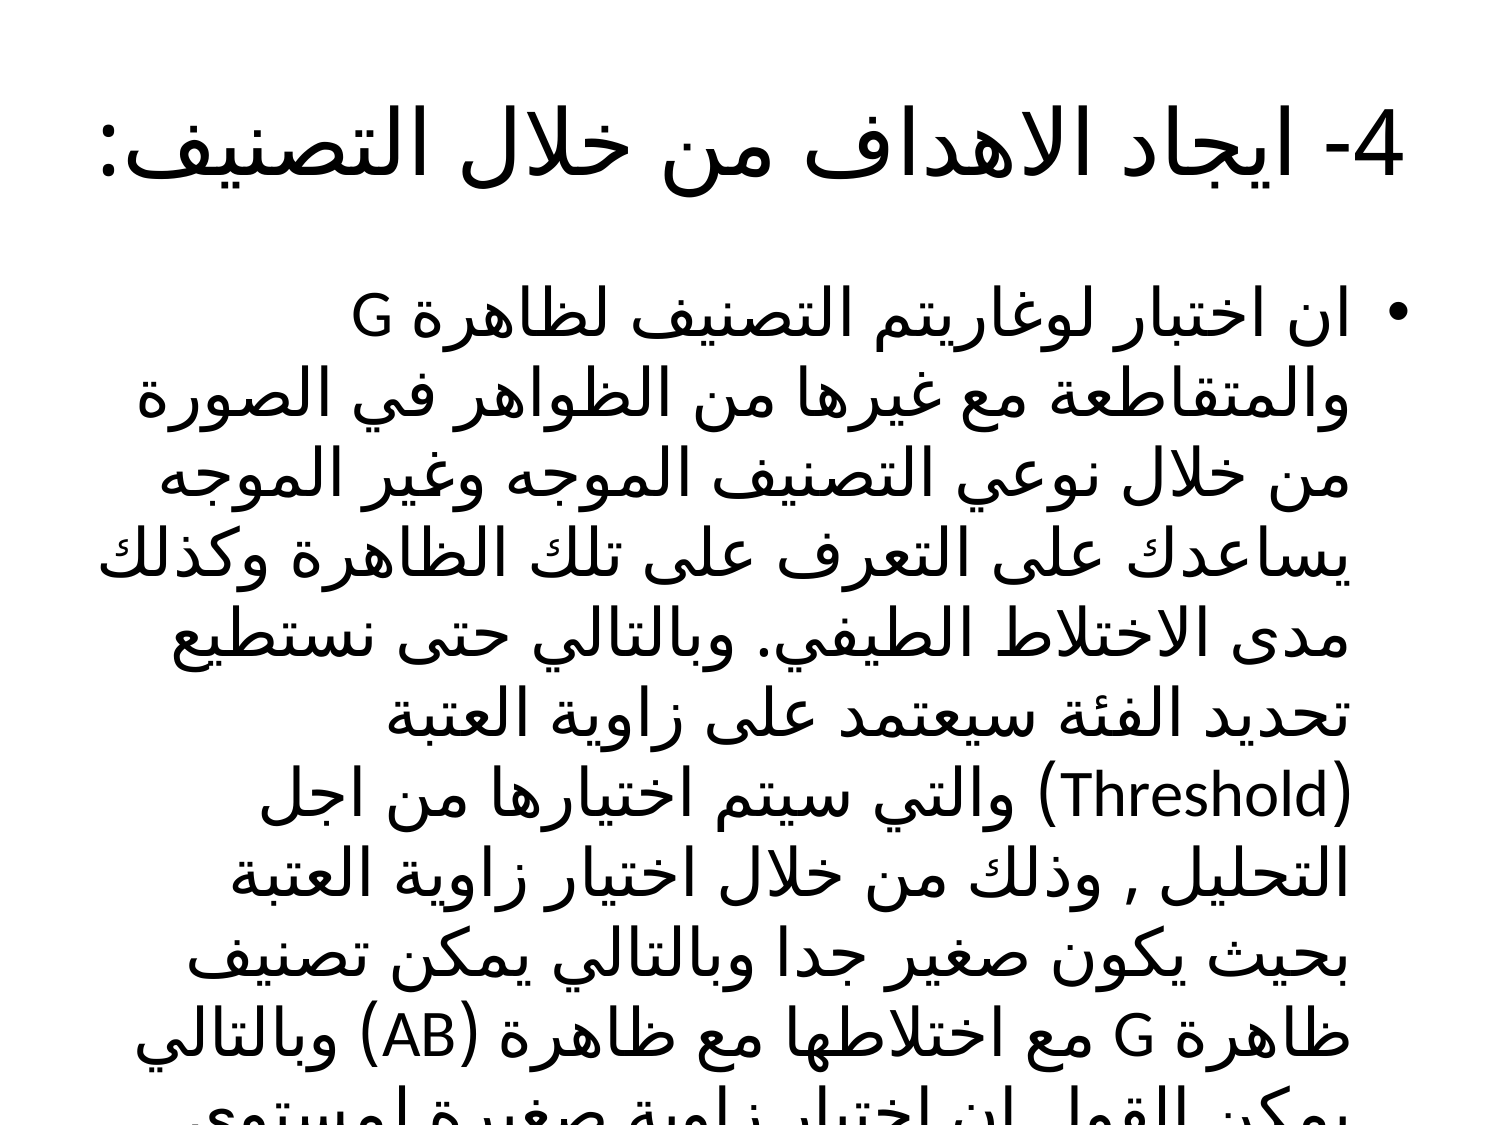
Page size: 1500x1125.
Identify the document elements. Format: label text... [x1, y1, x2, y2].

list ان اختبار لوغاريتم التصنيف لظاهرة G والمتقاطعة مع غيرها من الظواهر في الصورة من خلال نوعي التصنيف الموجه وغير الموجه يساعدك على التعرف على تلك الظاهرة وكذلك مدى الاختلاط الطيفي. وبالتالي حتى نستطيع تحديد الفئة سيعتمد على زاوية العتبة (Threshold) والتي سيتم اختيارها من اجل التحليل , وذلك من خلال اختيار زاوية العتبة بحيث يكون صغير جدا وبالتالي يمكن تصنيف ظاهرة G مع اختلاطها مع ظاهرة (AB) وبالتالي يمكن القول ان اختيار زاوية صغيرة لمستوى العتبة يترك الاختلاط [75, 262, 1425, 1005]
title 4- ايجاد الاهداف من خلال التصنيف: [75, 45, 1425, 233]
